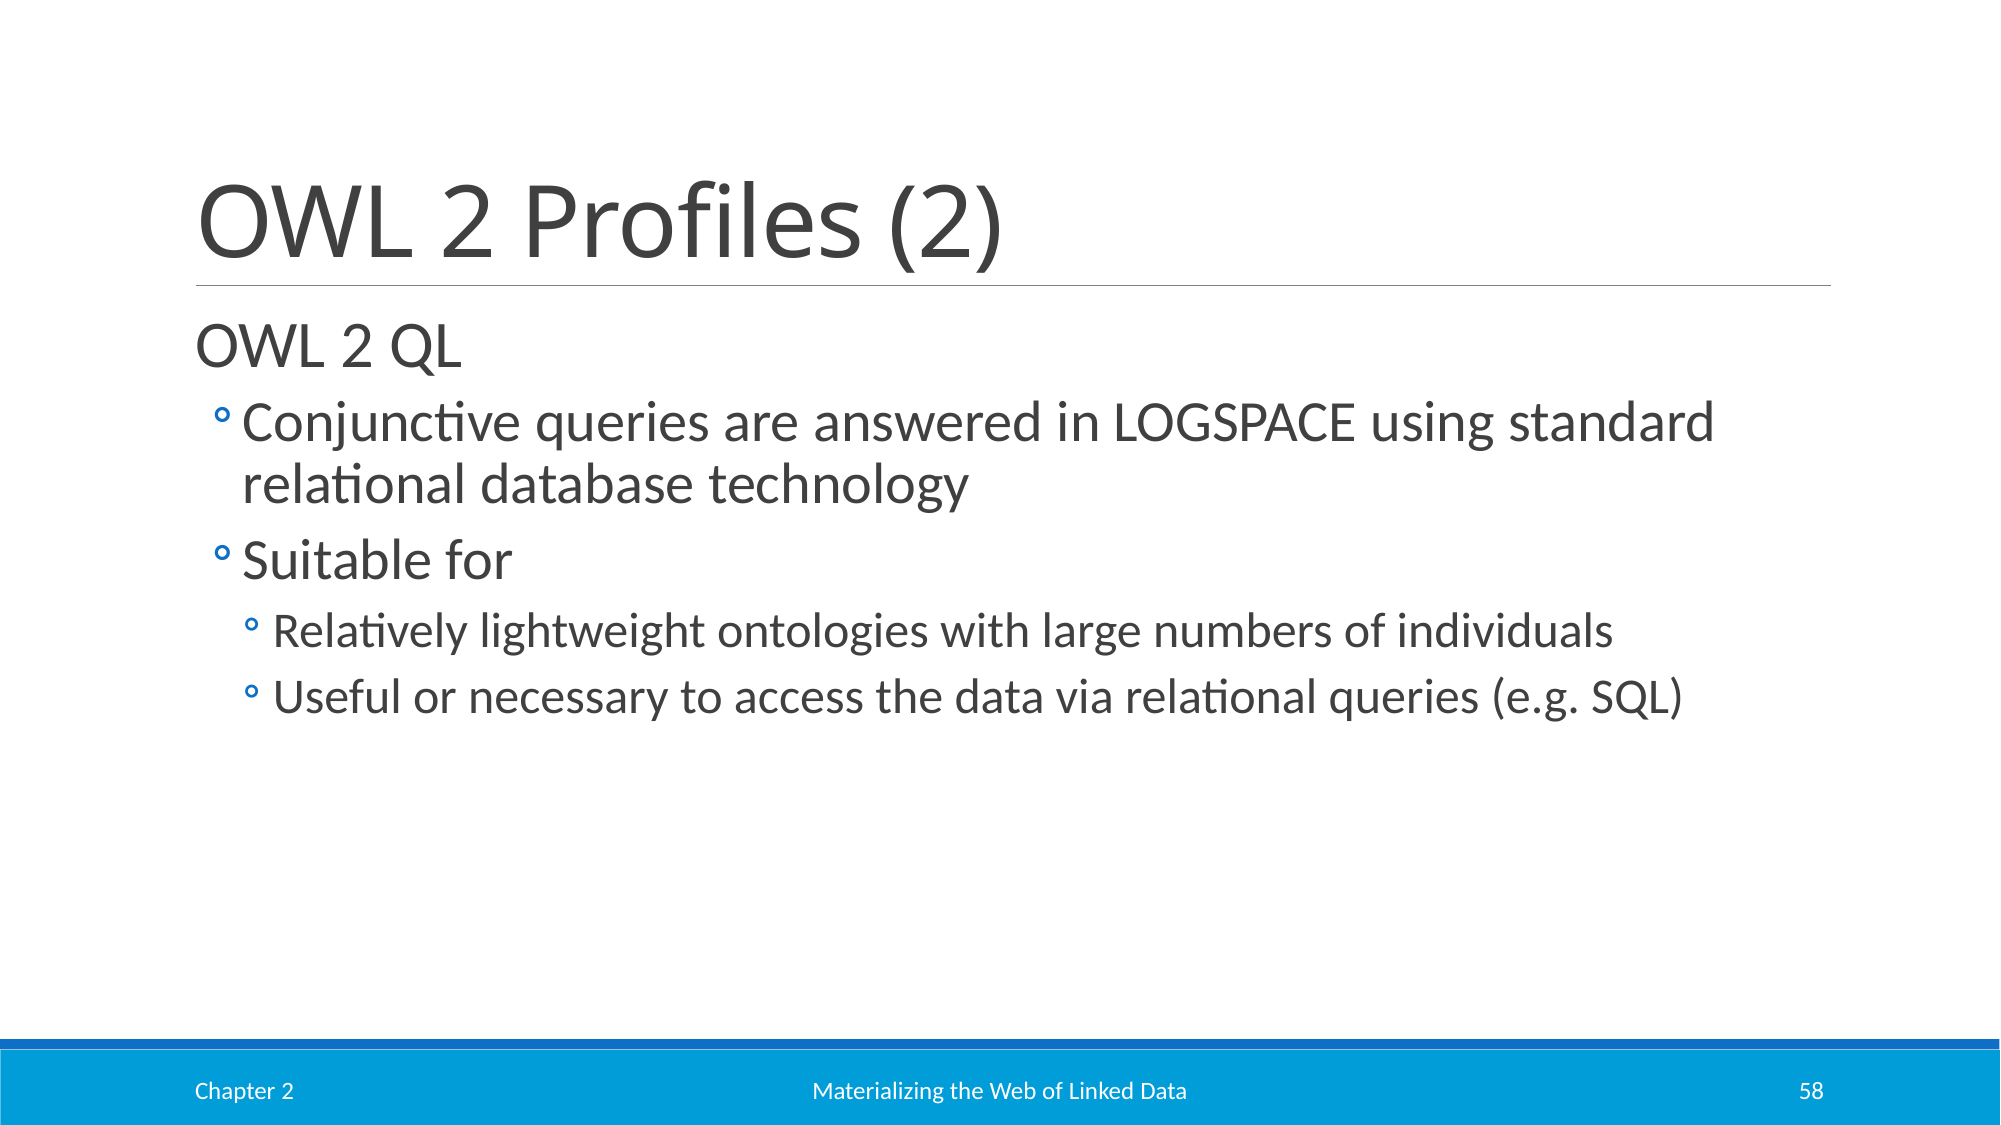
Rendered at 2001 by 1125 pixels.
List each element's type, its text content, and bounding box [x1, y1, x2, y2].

slide_number 58 [1624, 1059, 1840, 1120]
title OWL 2 Profiles (2) [180, 47, 1830, 285]
footer Materializing the Web of Linked Data [604, 1059, 1396, 1120]
slide_number Chapter 2 [180, 1059, 586, 1120]
list OWL 2 QL Conjunctive queries are answered in LOGSPACE using standard relational database technology Suitable for Relatively lightweight ontologies with large numbers of individuals Useful or necessary to access the data via relational queries (e.g. SQL) [180, 302, 1830, 963]
